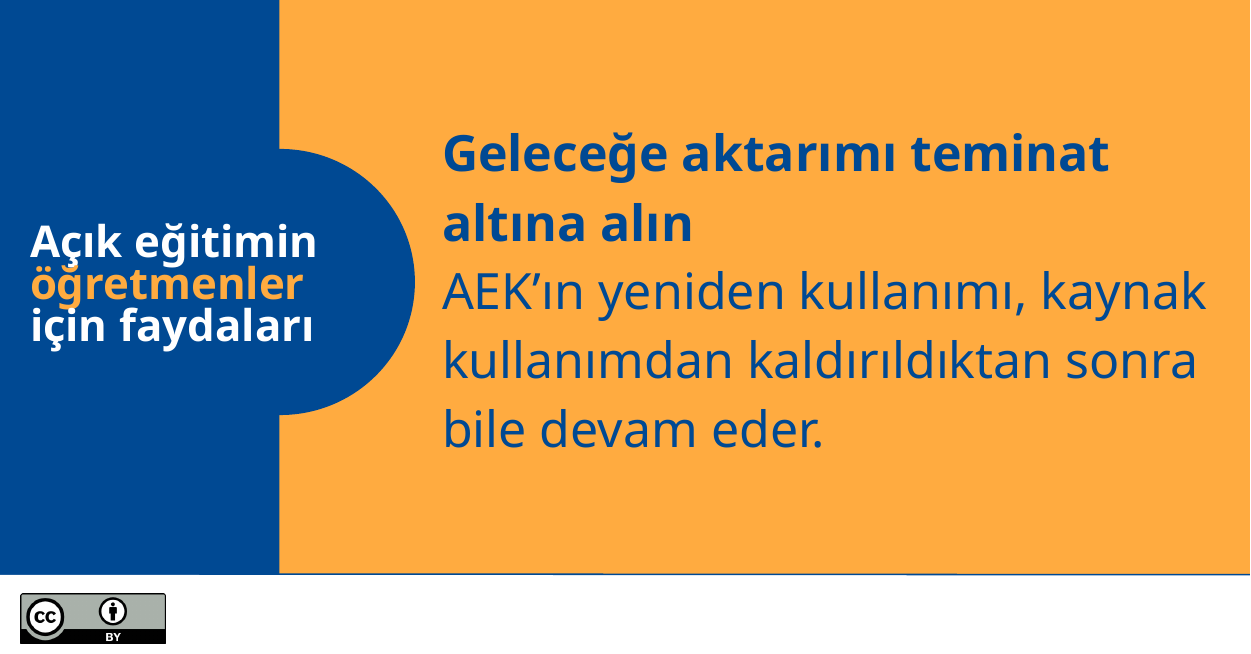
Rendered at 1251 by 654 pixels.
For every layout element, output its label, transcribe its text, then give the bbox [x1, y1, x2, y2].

text_box [175, 366, 385, 416]
text_box [167, 148, 393, 209]
text_box [0, 0, 280, 573]
text_box Açık eğitimin öğretmenler için faydaları [15, 209, 394, 366]
text_box Geleceğe aktarımı teminat altına alın AEK’ın yeniden kullanımı, kaynak kullanımdan kaldırıldıktan sonra bile devam eder. [427, 97, 1237, 473]
text_box [394, 210, 415, 354]
picture [20, 592, 166, 645]
text_box [0, 582, 1250, 654]
